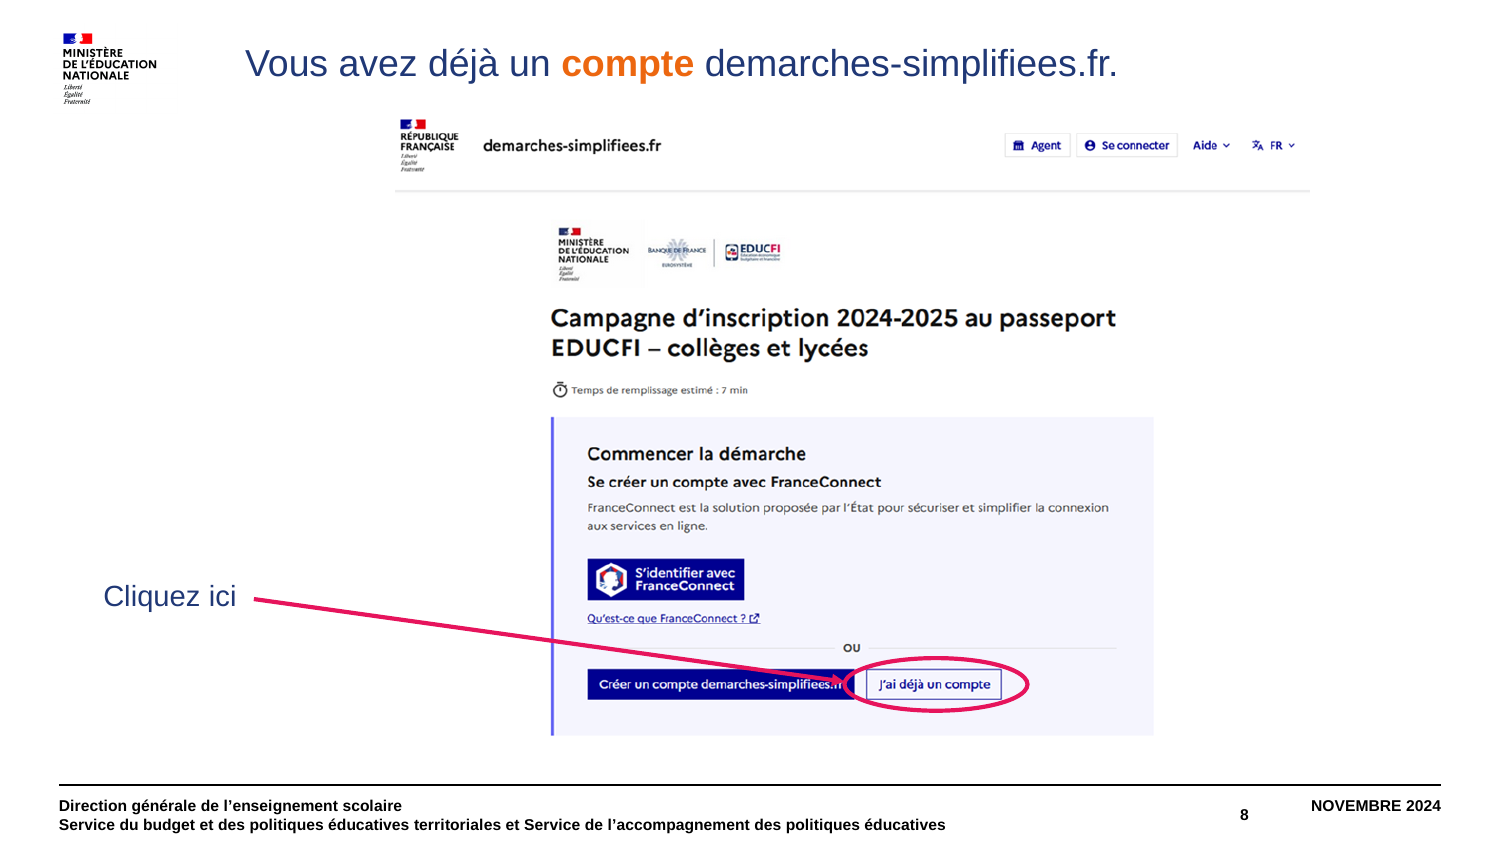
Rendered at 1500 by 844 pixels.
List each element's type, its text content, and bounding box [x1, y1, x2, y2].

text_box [253, 598, 845, 682]
picture [395, 114, 1310, 742]
picture [53, 23, 178, 114]
slide_number 8 [1028, 784, 1249, 844]
text_box Vous avez déjà un compte demarches-simplifiees.fr. [230, 32, 1500, 92]
text_box Cliquez ici [88, 570, 390, 650]
slide_number NOVEMBRE 2024 [1249, 784, 1441, 844]
footer Direction générale de l’enseignement scolaire Service du budget et des politiques éducatives territoriales et Service de l’accompagnement des politiques éducatives [59, 784, 1028, 844]
